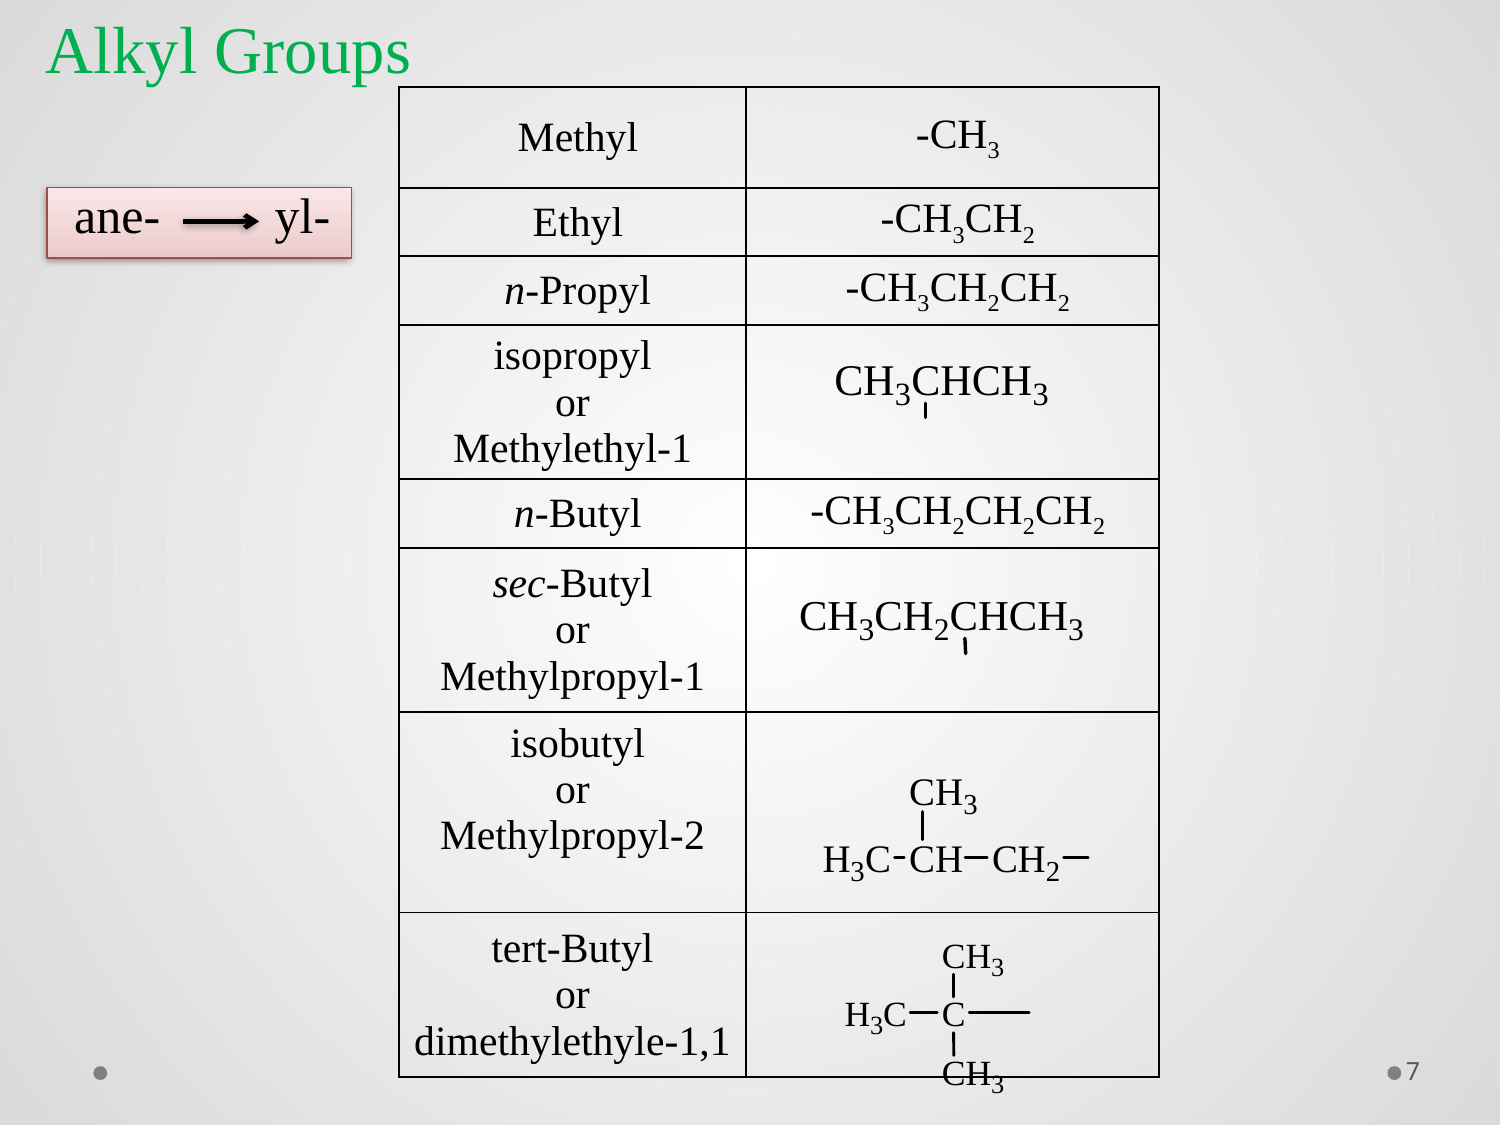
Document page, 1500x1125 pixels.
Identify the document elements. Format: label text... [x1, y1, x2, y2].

table_cell n-Butyl [400, 480, 745, 547]
table_cell isobutyl or 2-Methylpropyl [400, 713, 745, 912]
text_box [822, 774, 1092, 882]
table_header Methyl [400, 88, 745, 187]
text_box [46, 175, 352, 259]
table_cell Ethyl [400, 189, 745, 255]
table_cell [747, 549, 1158, 711]
table_header CH3- [747, 88, 1158, 187]
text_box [798, 597, 1085, 658]
table_cell [747, 913, 1158, 1076]
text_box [844, 940, 1032, 1095]
table_cell sec-Butyl or 1-Methylpropyl [400, 549, 745, 711]
table_cell [747, 713, 1158, 912]
table_cell tert-Butyl or 1,1-dimethylethyle [400, 913, 745, 1076]
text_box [834, 361, 1049, 422]
text_box Alkyl Groups [30, 0, 427, 95]
slide_number 7 [1401, 1042, 1494, 1103]
table_cell CH3CH2- [747, 189, 1158, 255]
table_cell n-Propyl [400, 257, 745, 324]
table_cell [747, 326, 1158, 478]
table_cell CH3CH2CH2CH2- [747, 480, 1158, 547]
table_cell CH3CH2CH2- [747, 257, 1158, 324]
table_cell isopropyl or 1-Methylethyl [400, 326, 745, 478]
